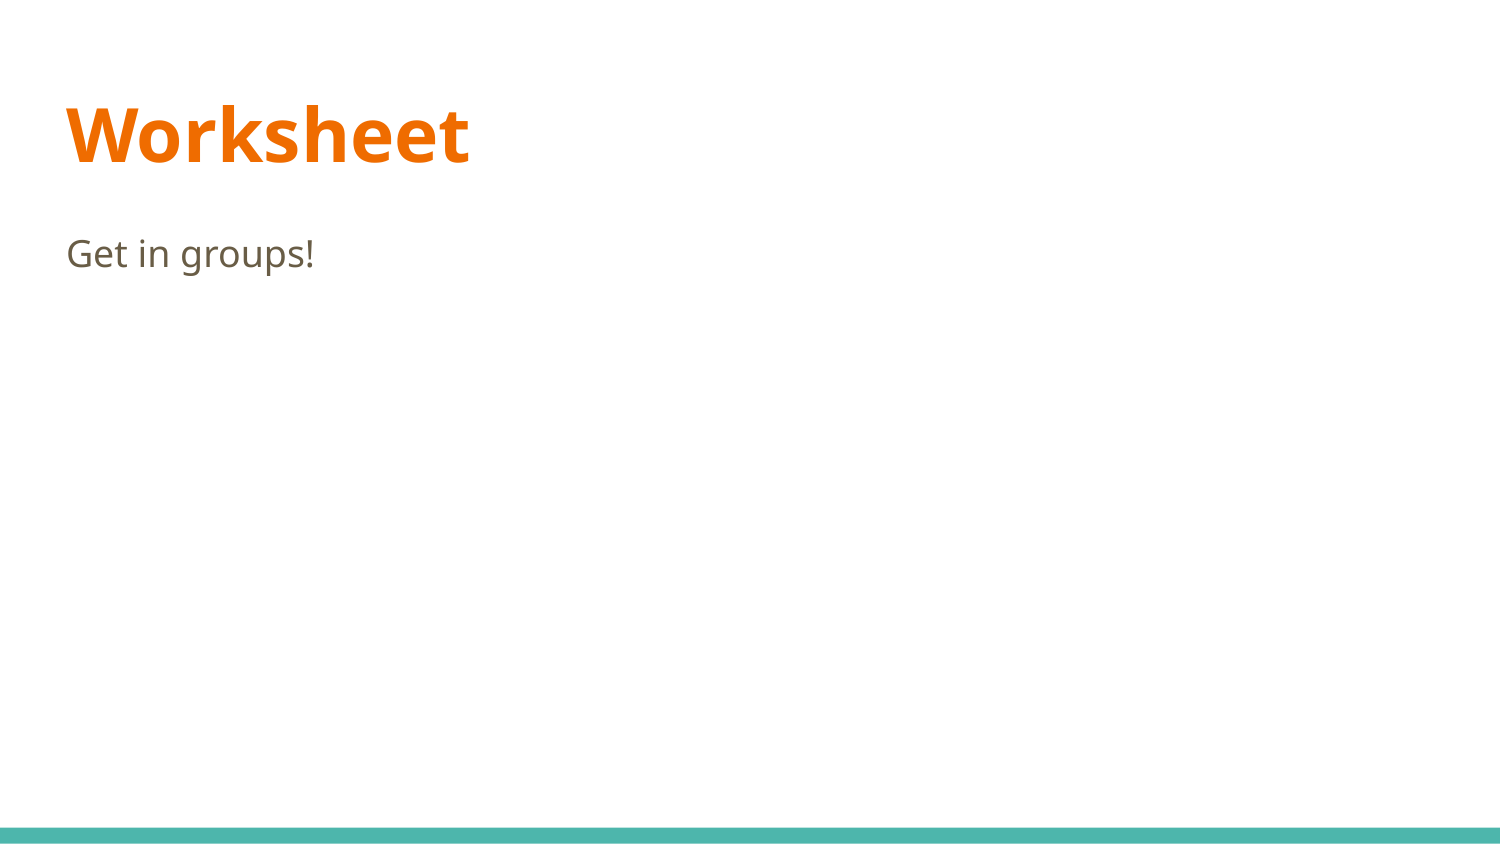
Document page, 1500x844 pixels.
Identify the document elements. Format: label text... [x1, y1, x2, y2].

title Worksheet [51, 72, 1449, 189]
list Get in groups! [51, 207, 1449, 750]
